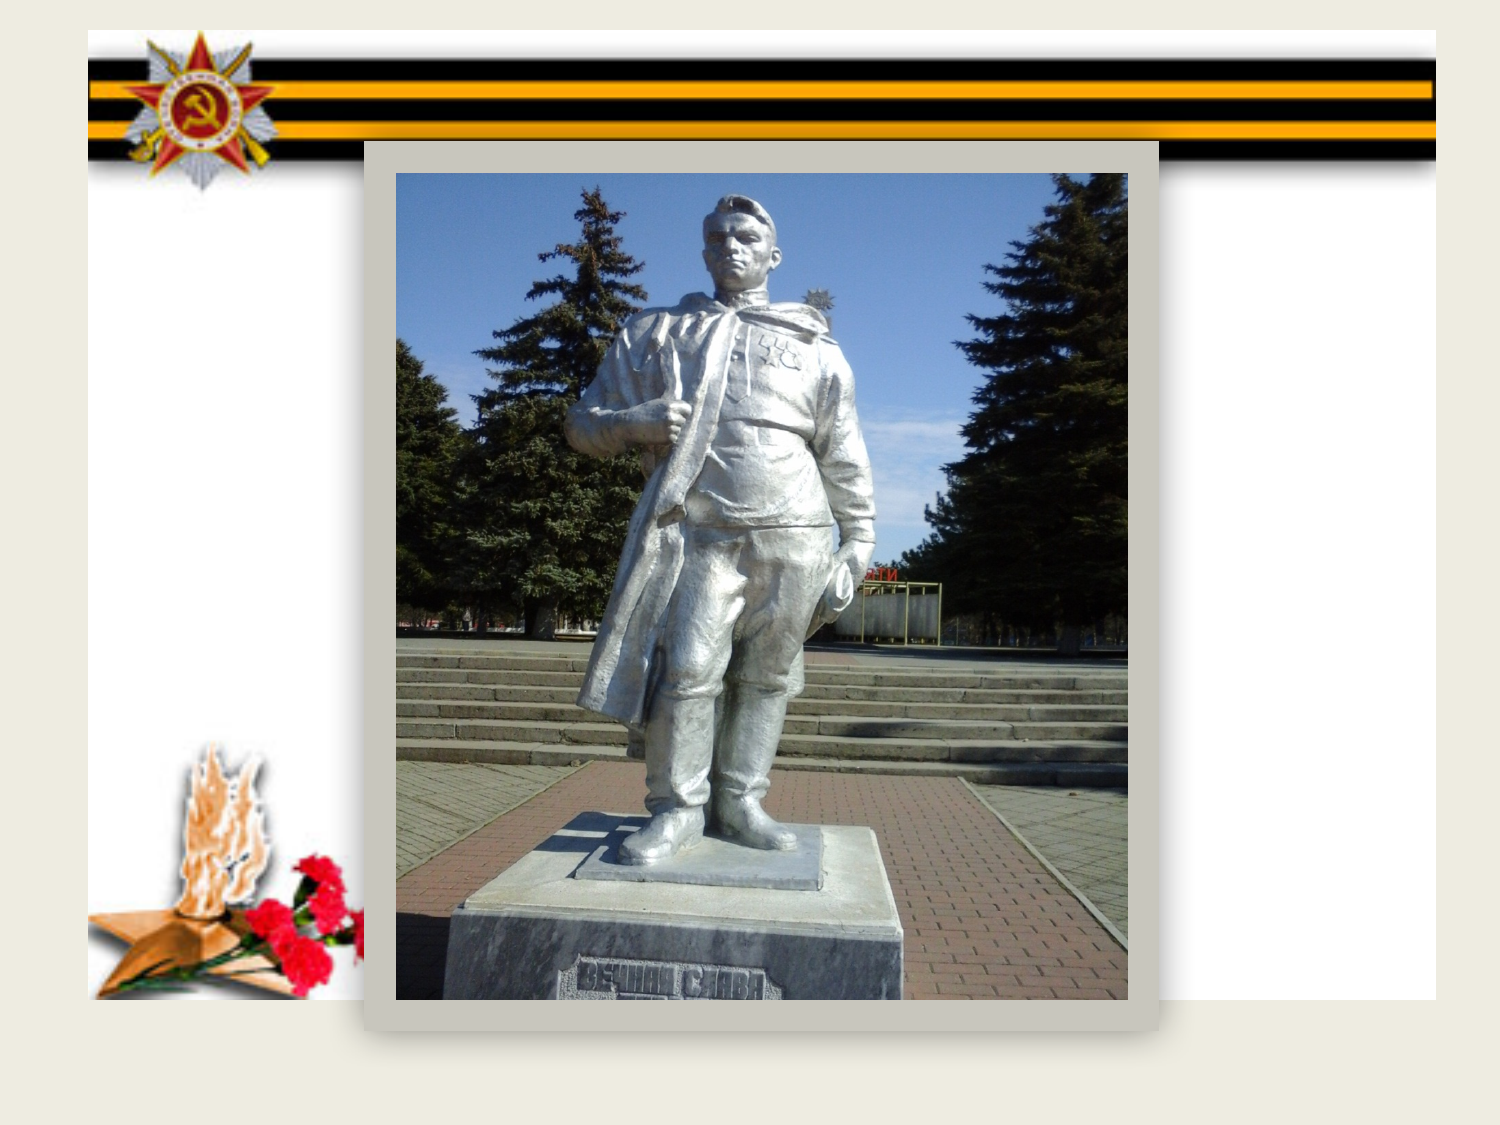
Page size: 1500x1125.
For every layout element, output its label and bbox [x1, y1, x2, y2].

picture [88, 30, 1436, 1000]
